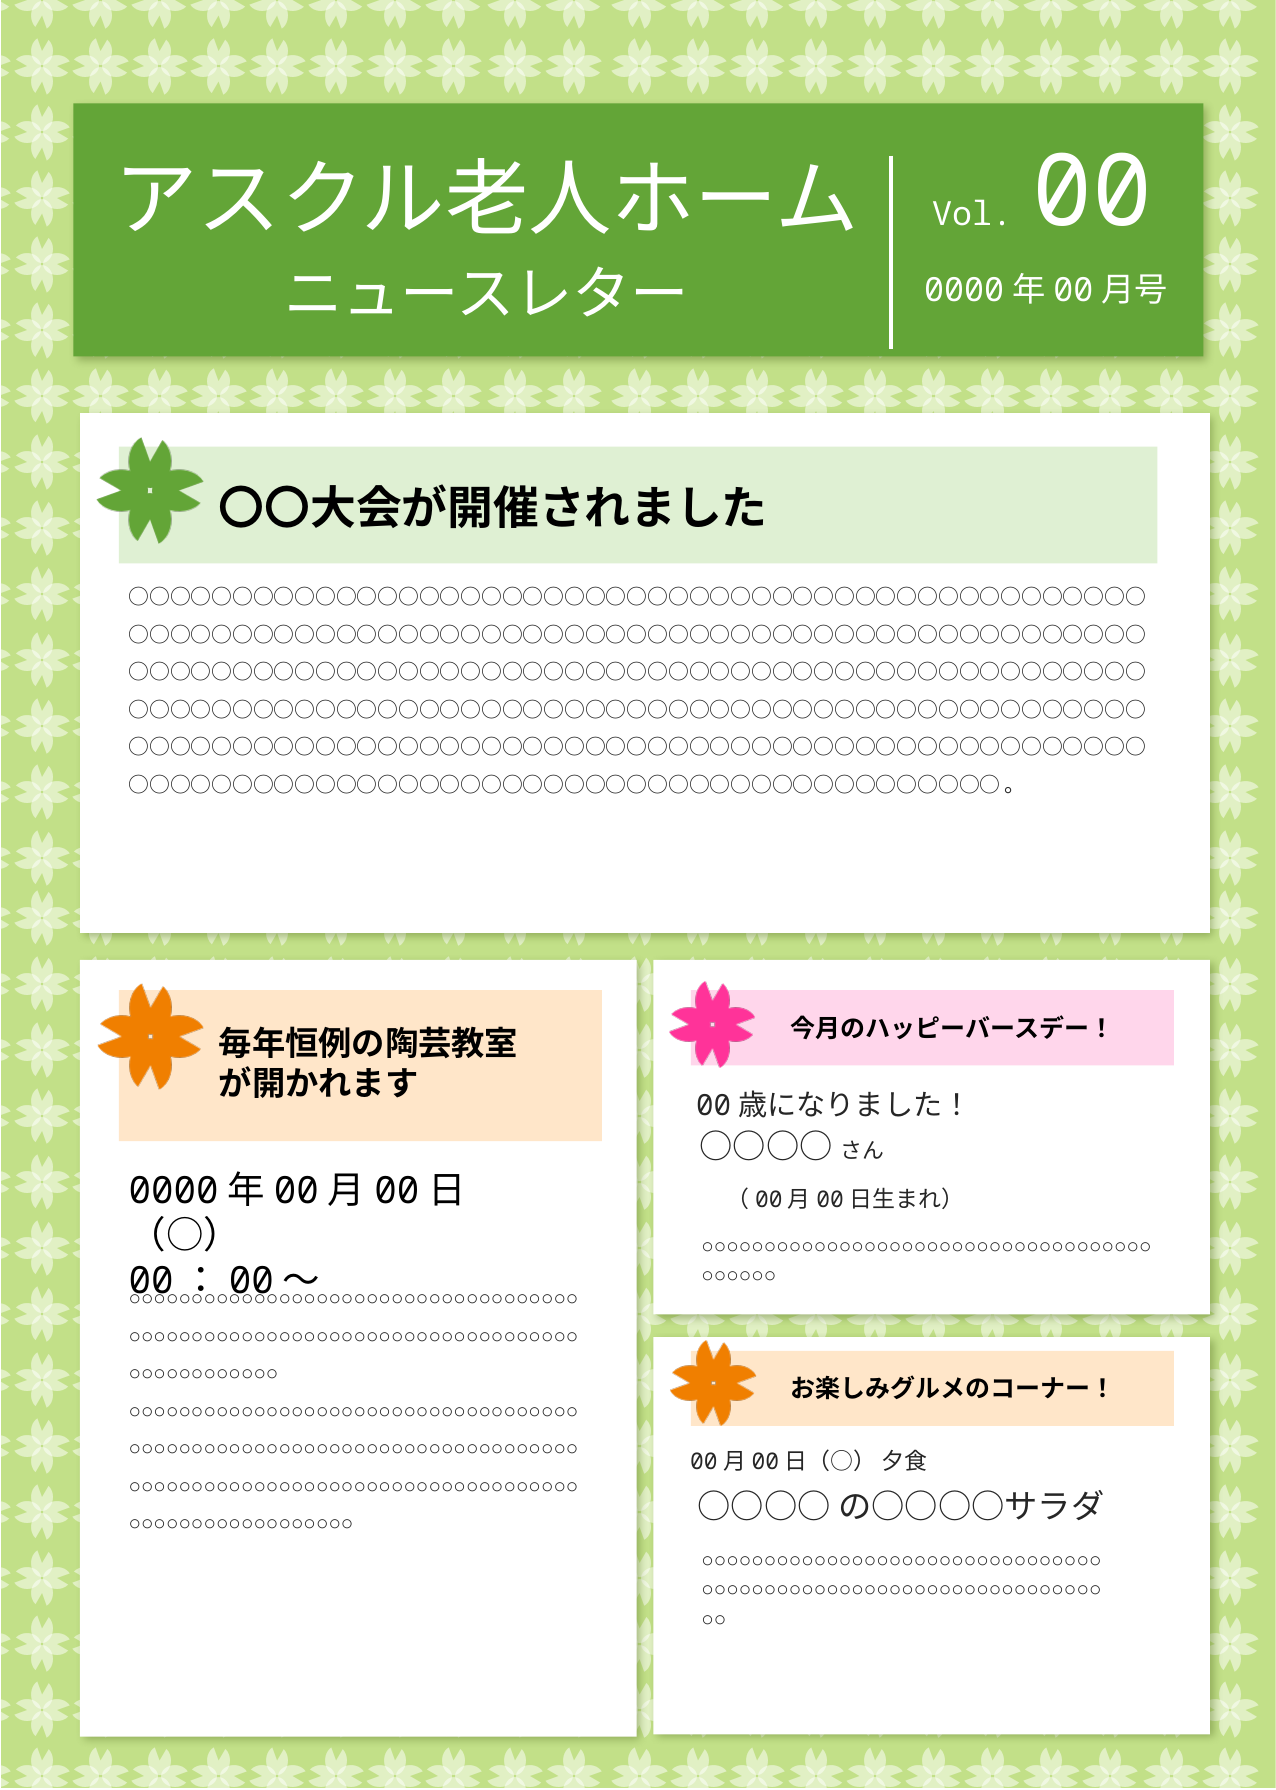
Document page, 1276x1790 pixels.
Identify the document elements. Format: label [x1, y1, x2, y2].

text_box [97, 983, 615, 1142]
text_box [96, 437, 1158, 564]
text_box [686, 1078, 1174, 1295]
text_box [669, 1339, 1187, 1427]
text_box [683, 1439, 1120, 1669]
text_box [667, 980, 1187, 1069]
picture [0, 0, 1276, 1788]
